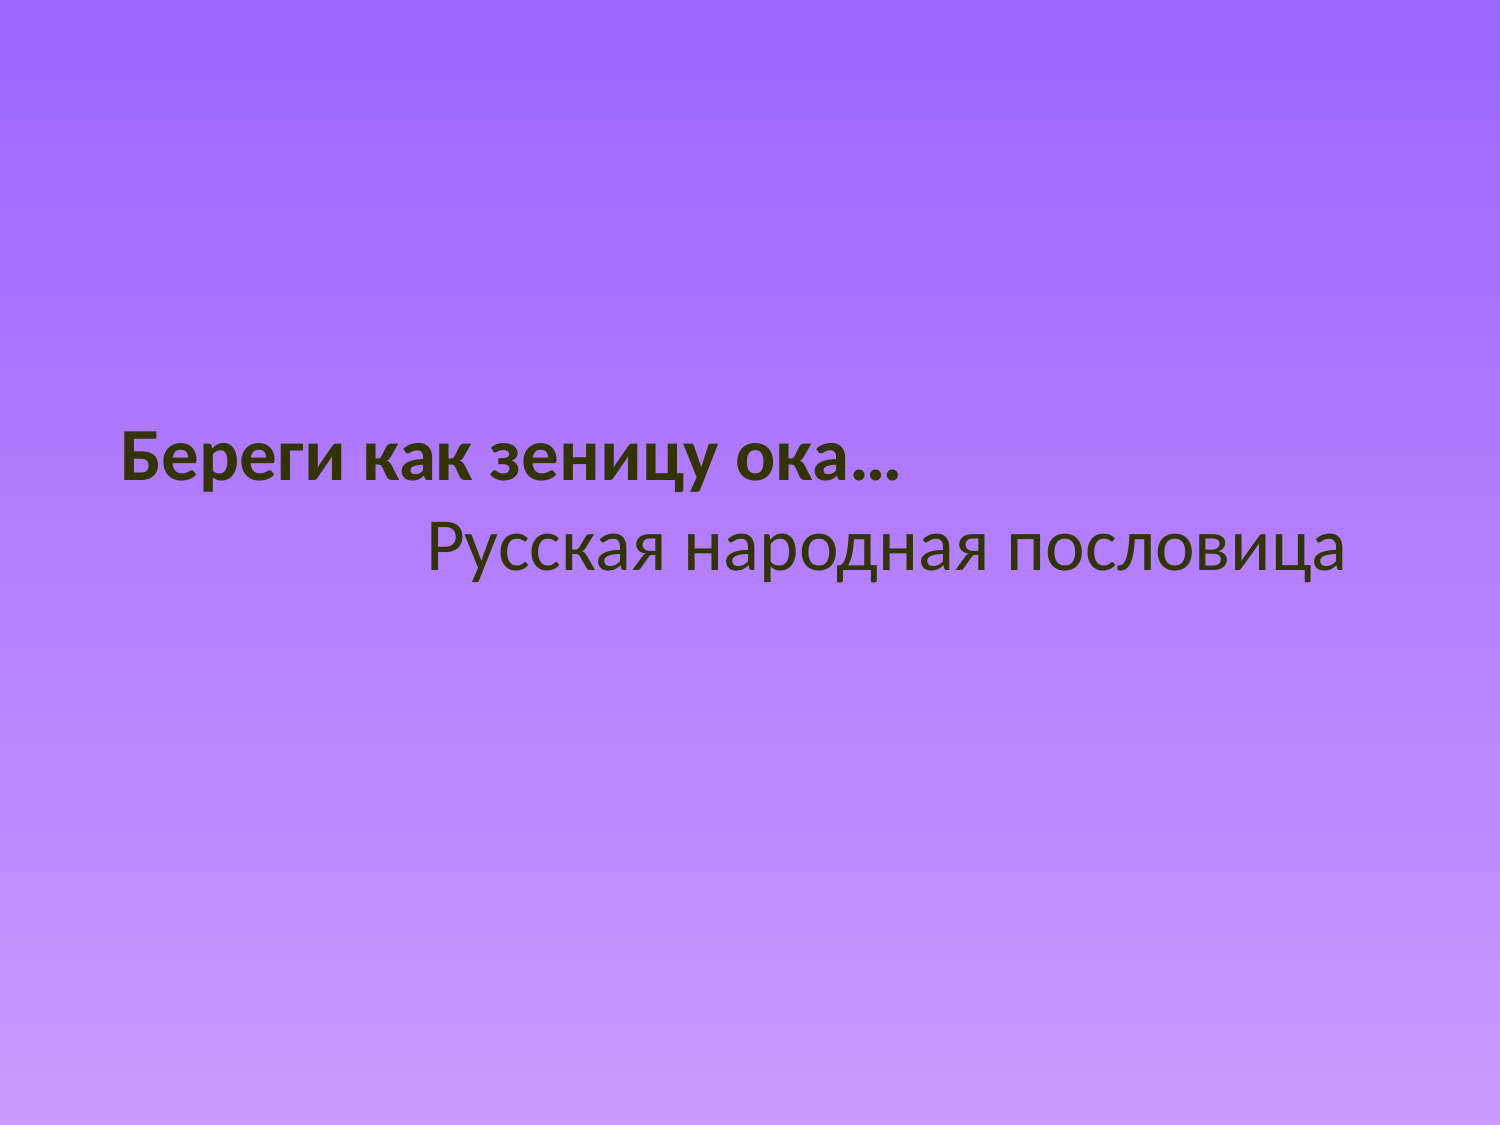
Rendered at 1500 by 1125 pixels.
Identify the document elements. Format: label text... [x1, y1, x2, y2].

text_box Береги как зеницу ока… Русская народная пословица [105, 398, 1418, 594]
